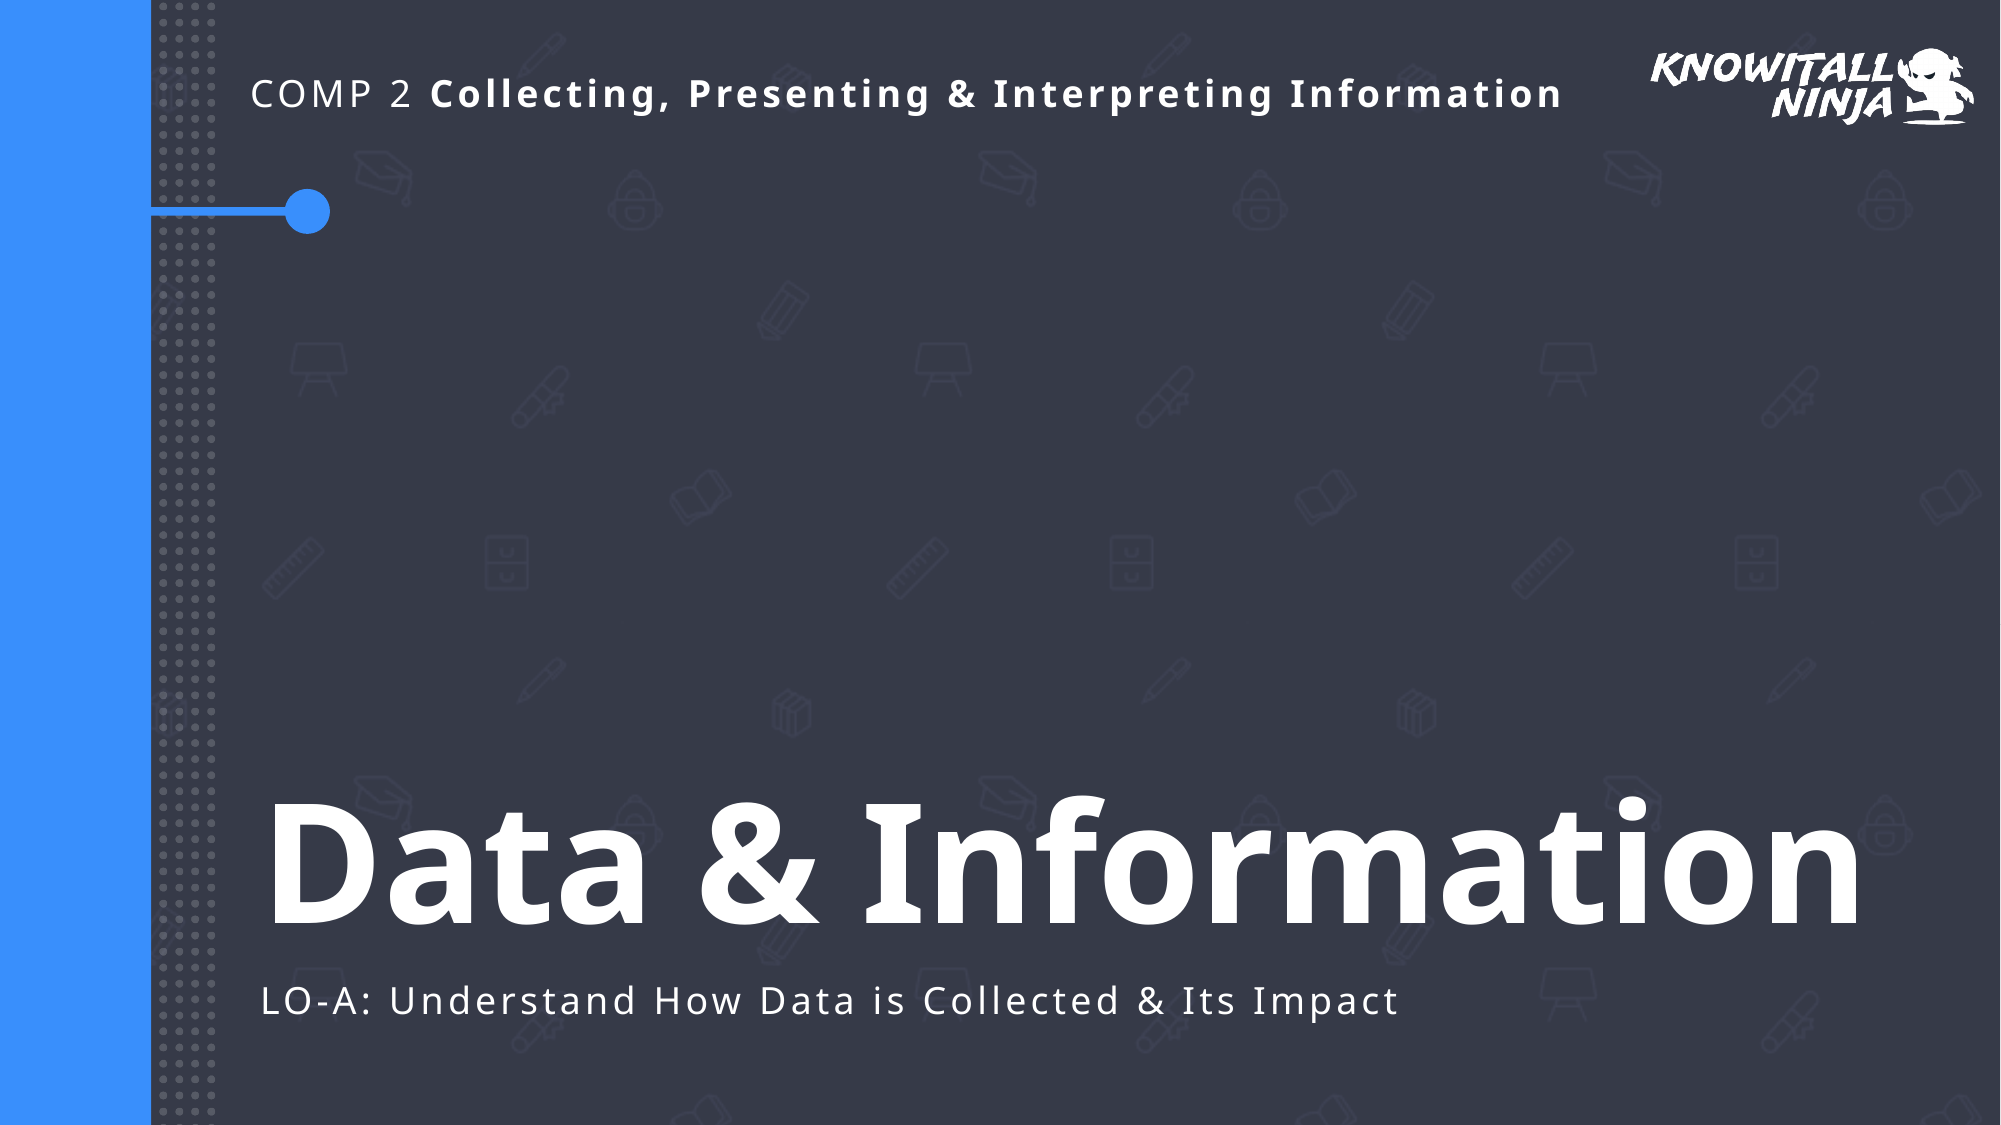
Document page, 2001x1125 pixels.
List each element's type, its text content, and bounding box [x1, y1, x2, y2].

title Data & Information [245, 623, 1896, 970]
picture [152, 0, 2001, 1125]
subtitle LO-A: Understand How Data is Collected & Its Impact [245, 969, 1895, 1031]
